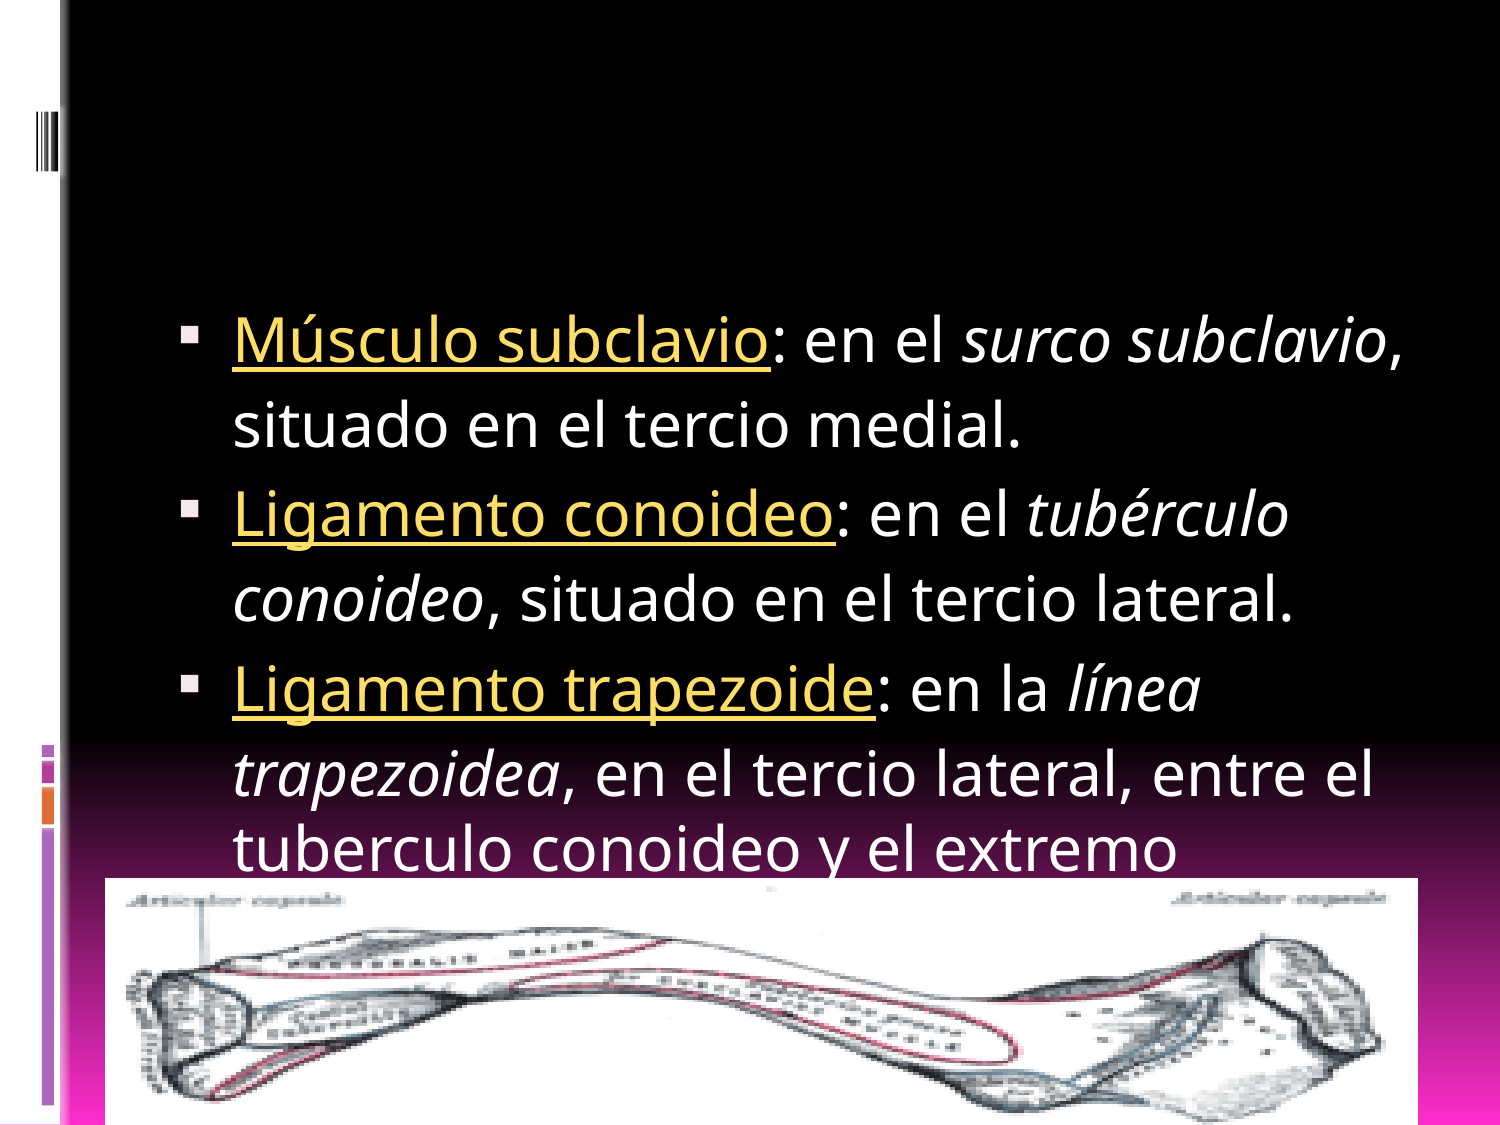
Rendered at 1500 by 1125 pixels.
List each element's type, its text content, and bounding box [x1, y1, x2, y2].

picture [104, 878, 1419, 1125]
list Músculo subclavio: en el surco subclavio, situado en el tercio medial. Ligamento conoideo: en el tubérculo conoideo, situado en el tercio lateral. Ligamento trapezoide: en la línea trapezoidea, en el tercio lateral, entre el tuberculo conoideo y el extremo acromial. [150, 292, 1425, 870]
